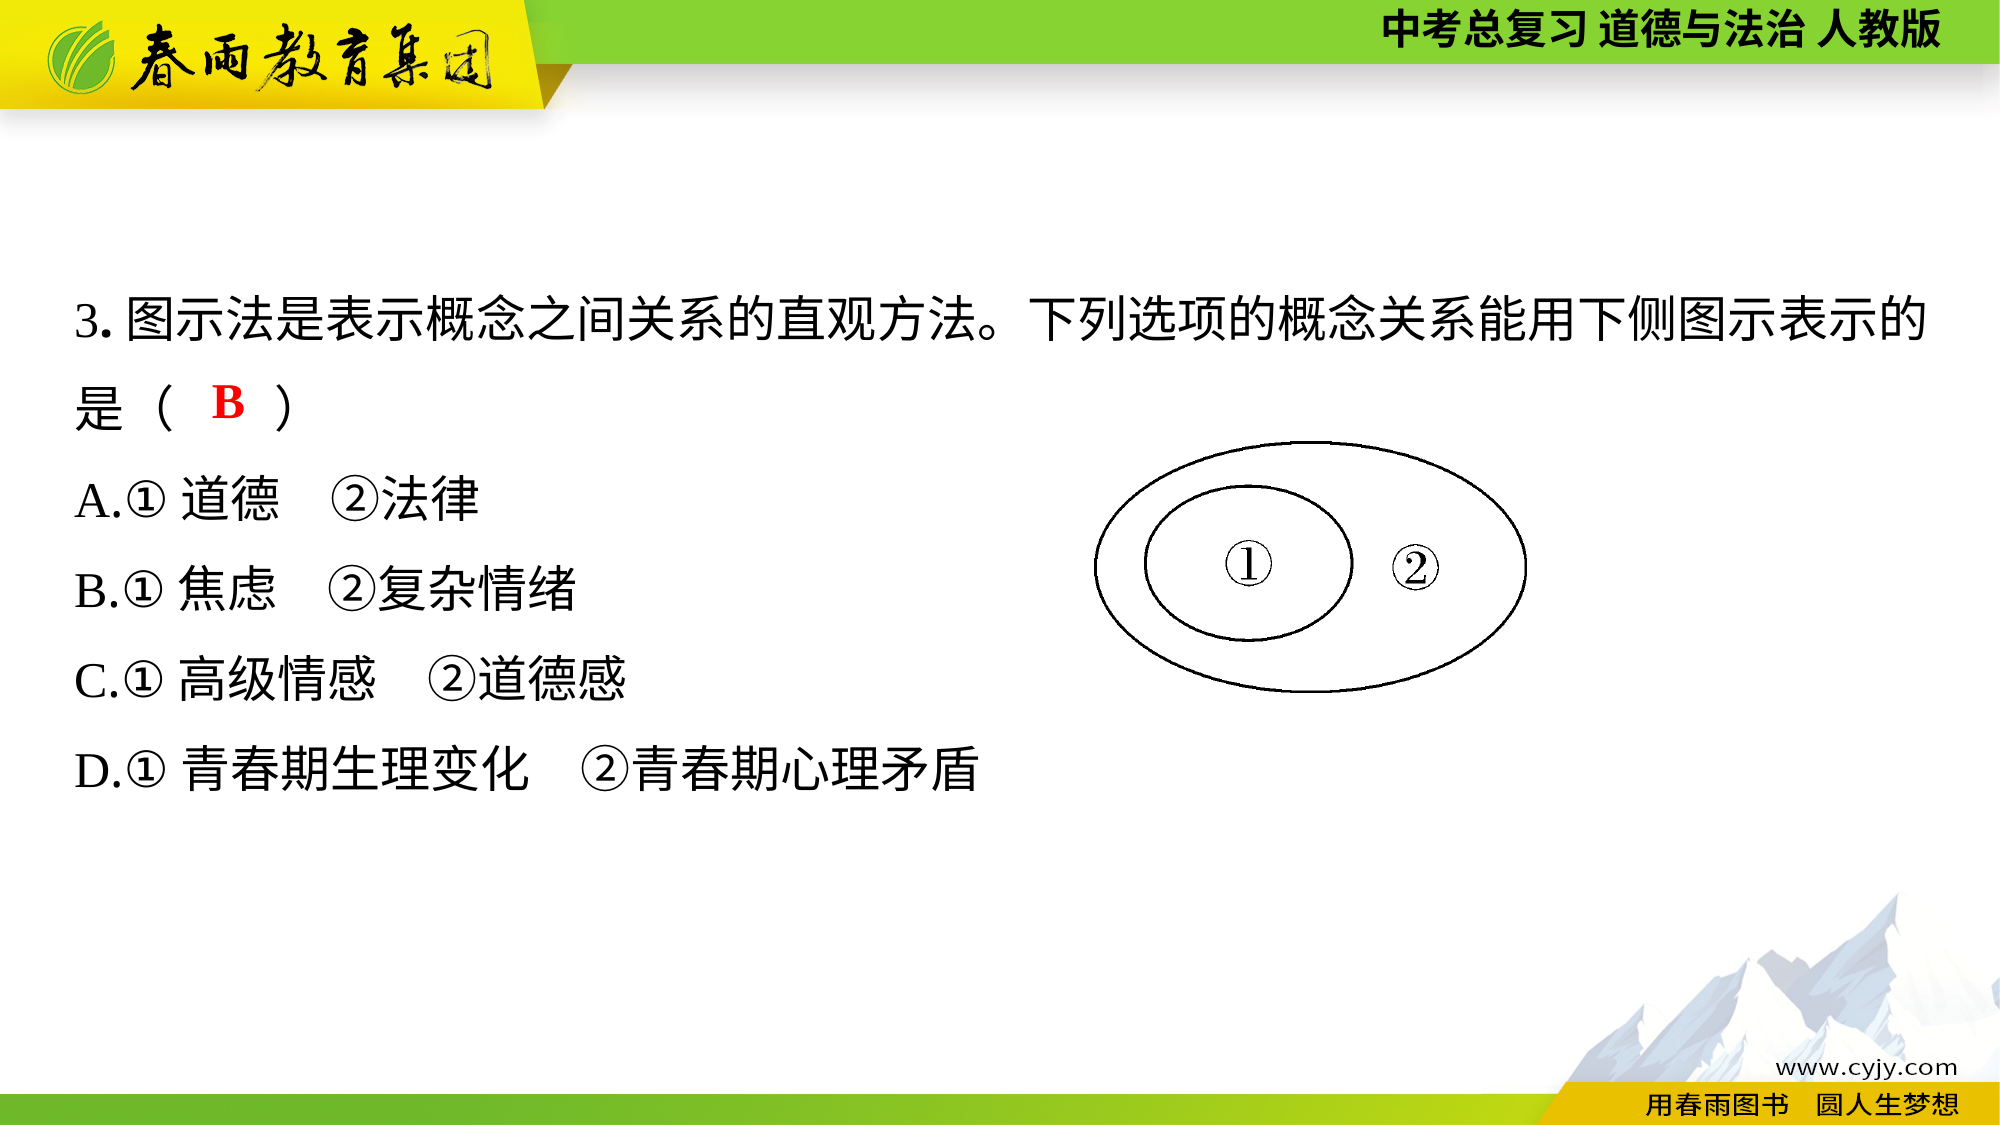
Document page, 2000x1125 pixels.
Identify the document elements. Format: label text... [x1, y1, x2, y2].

picture [0, 0, 2000, 1125]
text_box B [197, 361, 261, 436]
list 3.图示法是表示概念之间关系的直观方法。下列选项的概念关系能用下侧图示表示的是（ ） A.①道德 ②法律 B.①焦虑 ②复杂情绪 C.①高级情感 ②道德感 D.①青春期生理变化 ②青春期心理矛盾 [59, 249, 1944, 799]
